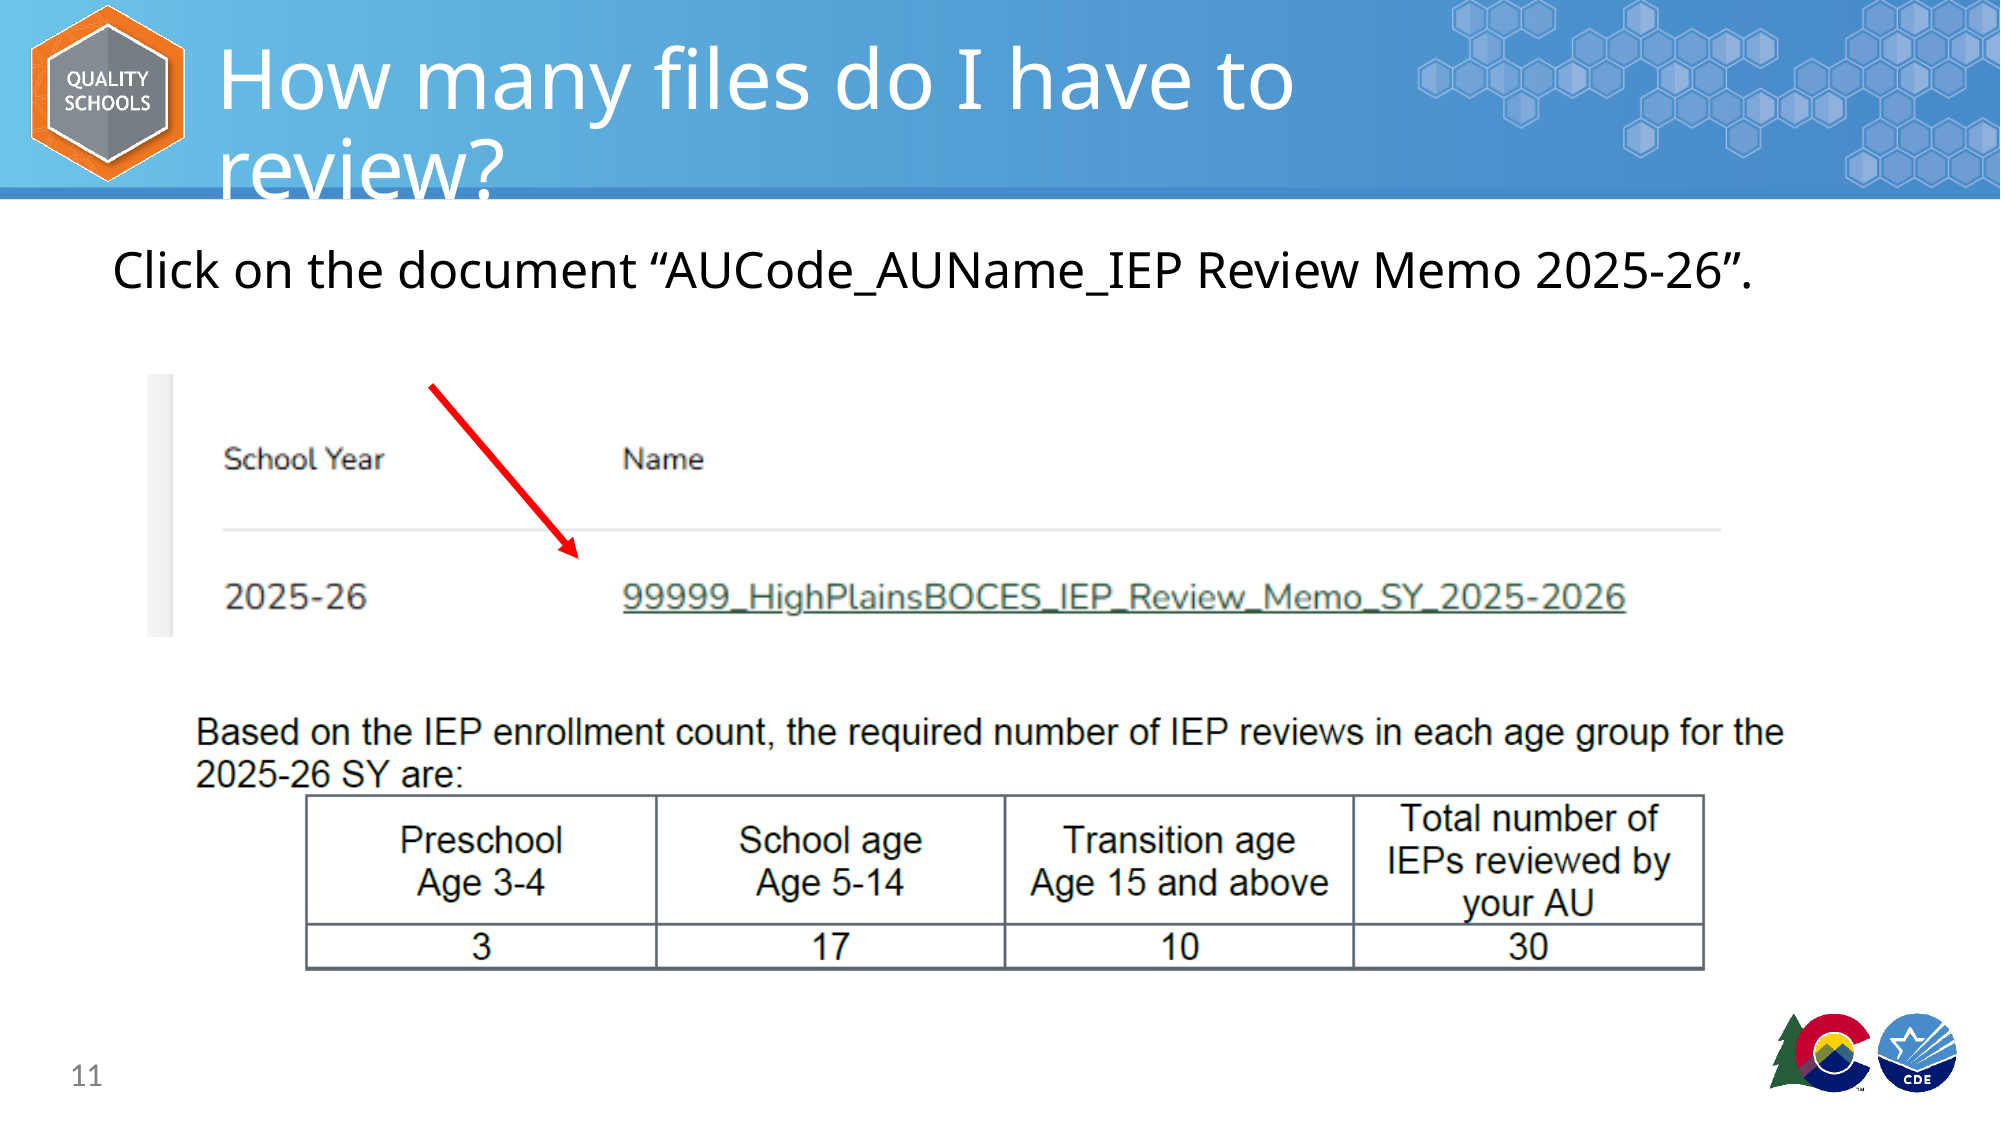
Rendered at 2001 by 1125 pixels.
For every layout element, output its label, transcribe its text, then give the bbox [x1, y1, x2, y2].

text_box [430, 385, 579, 559]
picture [146, 374, 1722, 637]
list Click on the document “AUCode_AUName_IEP Review Memo 2025-26”. [112, 245, 1838, 307]
picture [0, 0, 2000, 200]
picture [1768, 1012, 1957, 1093]
title How many files do I have to review? [216, 37, 1608, 160]
picture [185, 704, 1794, 982]
slide_number 11 [54, 1042, 505, 1103]
